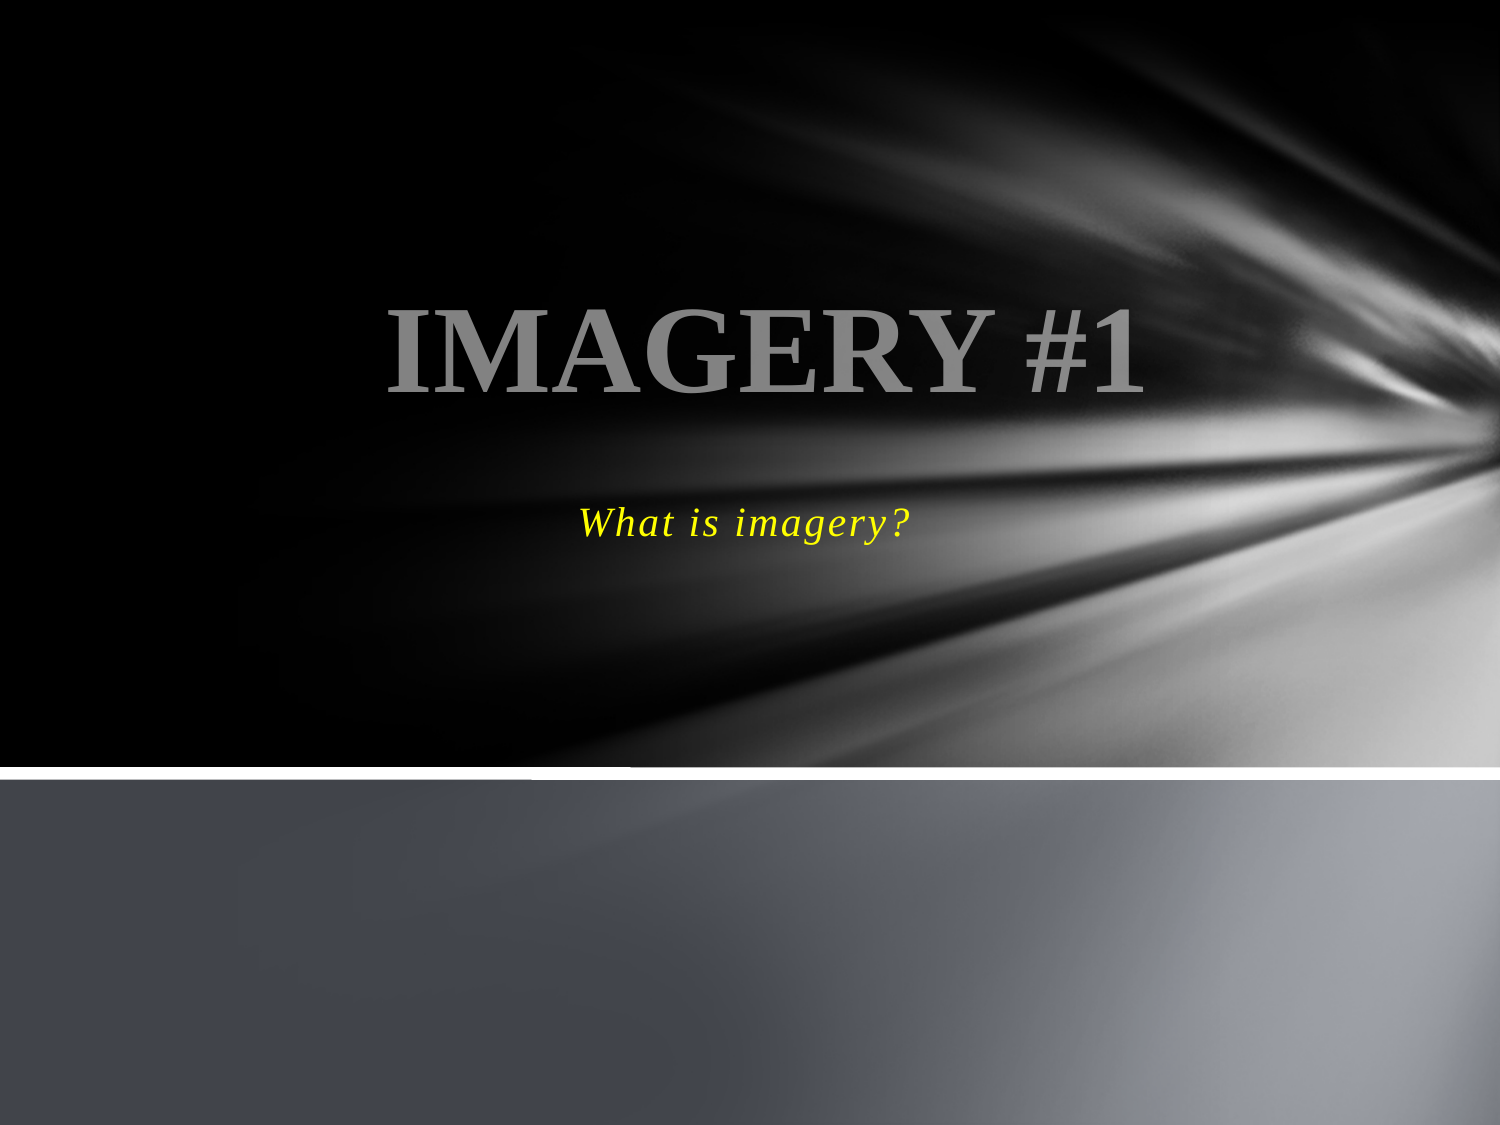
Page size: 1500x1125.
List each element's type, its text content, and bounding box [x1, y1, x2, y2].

subtitle What is imagery? [174, 487, 925, 712]
title IMAGERY #1 [137, 24, 1398, 425]
